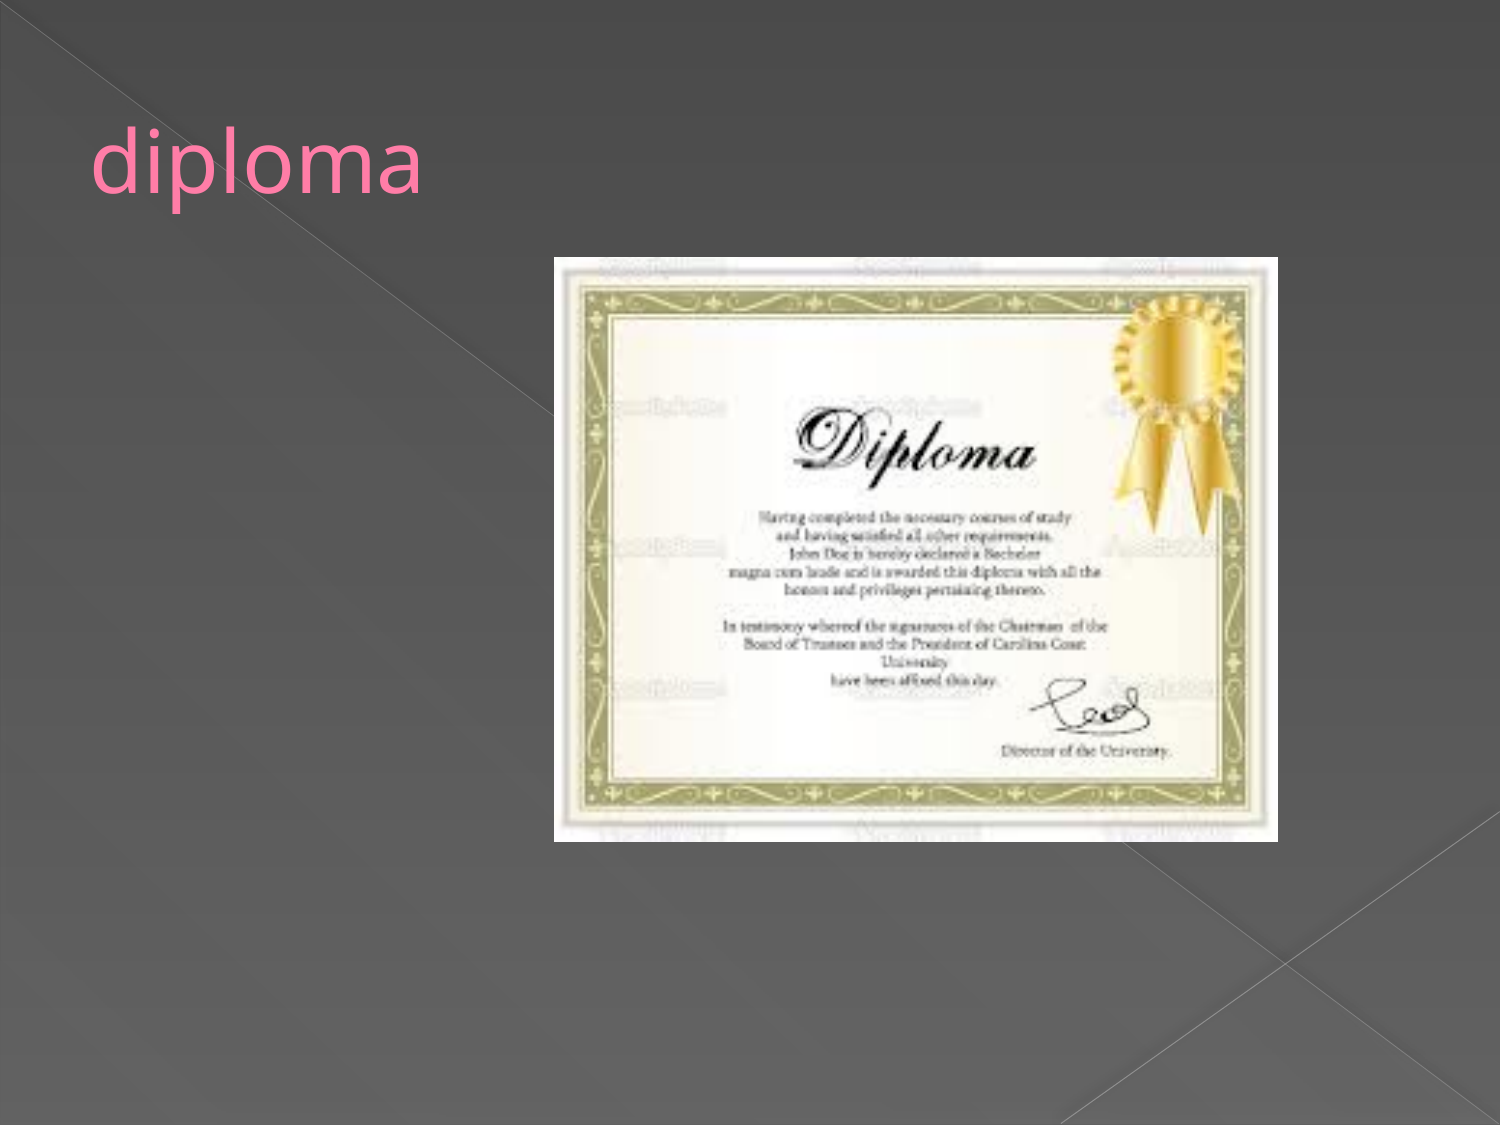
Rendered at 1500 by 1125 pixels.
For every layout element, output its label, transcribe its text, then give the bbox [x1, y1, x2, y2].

title diploma [75, 43, 1425, 274]
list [554, 257, 1278, 842]
